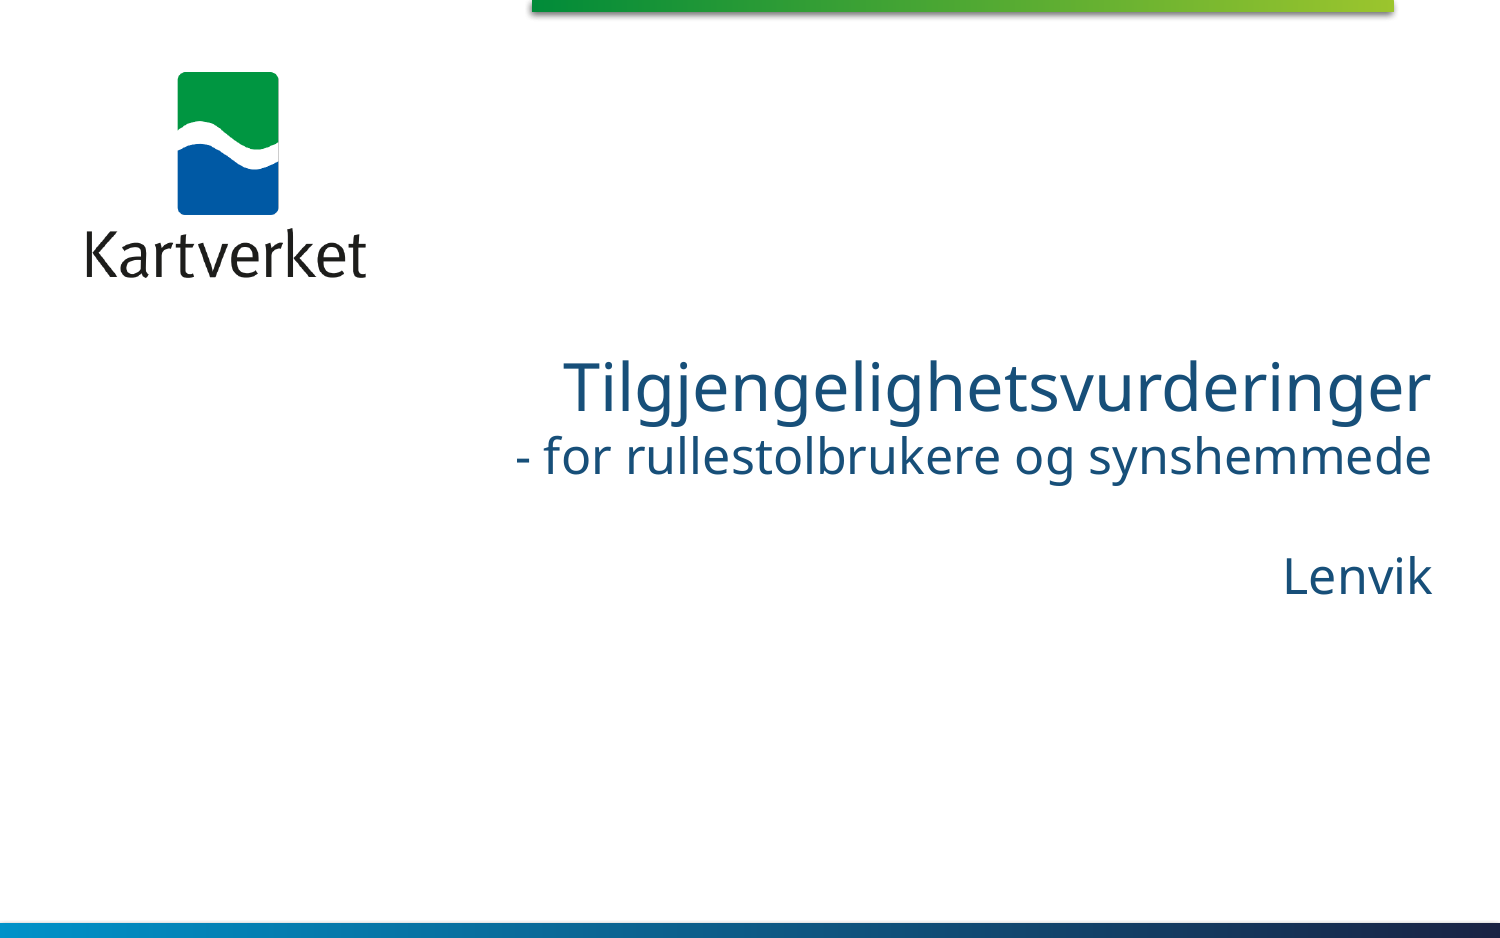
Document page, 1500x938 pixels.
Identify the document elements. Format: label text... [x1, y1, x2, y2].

text_box Tilgjengelighetsvurderinger - for rullestolbrukere og synshemmede Lenvik [66, 337, 1449, 613]
